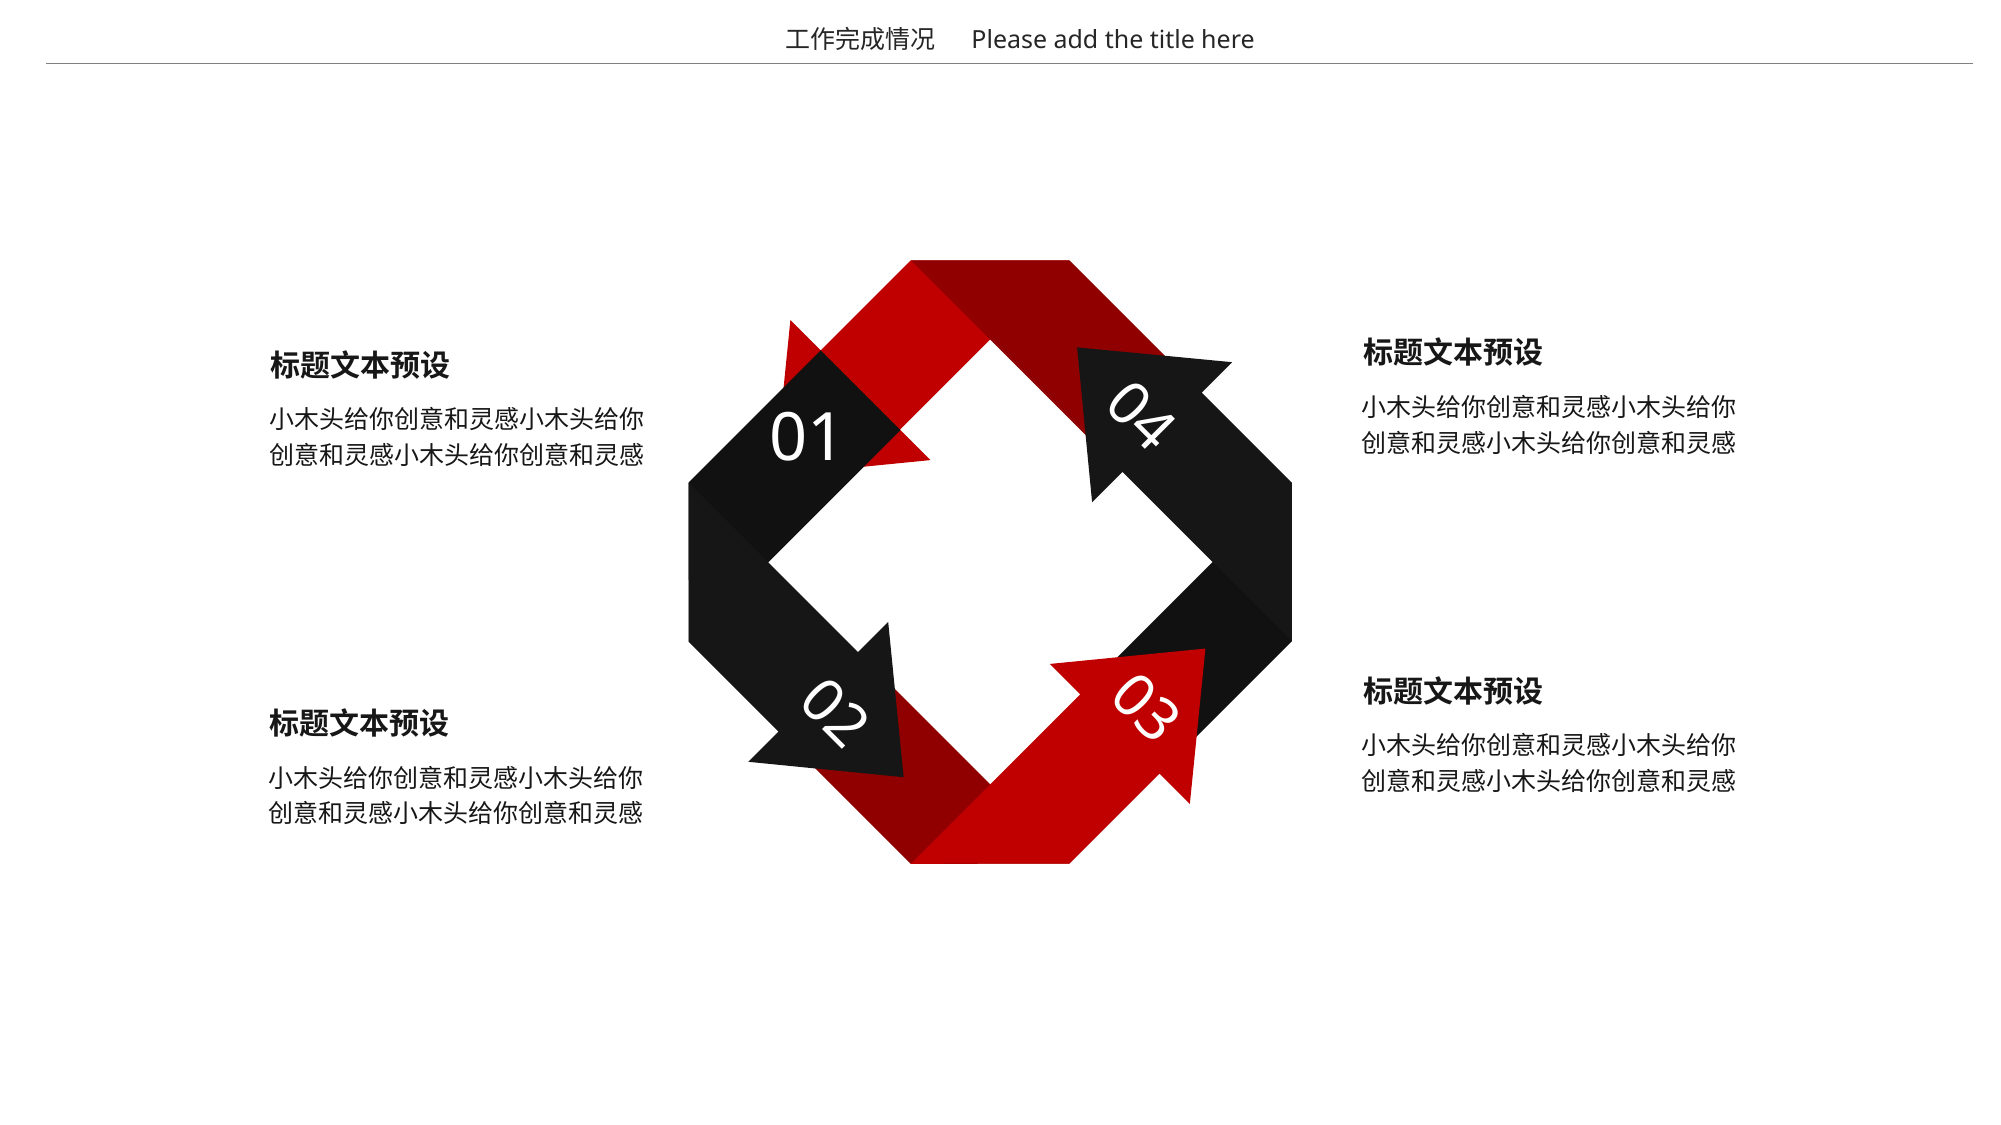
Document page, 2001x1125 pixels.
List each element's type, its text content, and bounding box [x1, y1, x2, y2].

text_box 小木头给你创意和灵感小木头给你创意和灵感小木头给你创意和灵感 [1376, 377, 1765, 459]
text_box 标题文本预设 [255, 697, 573, 749]
text_box 小木头给你创意和灵感小木头给你创意和灵感小木头给你创意和灵感 [1376, 716, 1765, 797]
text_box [46, 15, 1974, 64]
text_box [605, 176, 1376, 948]
text_box 标题文本预设 [1376, 326, 1666, 378]
text_box 小木头给你创意和灵感小木头给你创意和灵感小木头给你创意和灵感 [254, 390, 605, 472]
text_box 标题文本预设 [255, 339, 574, 391]
text_box 标题文本预设 [1376, 665, 1666, 716]
text_box 小木头给你创意和灵感小木头给你创意和灵感小木头给你创意和灵感 [253, 748, 605, 830]
